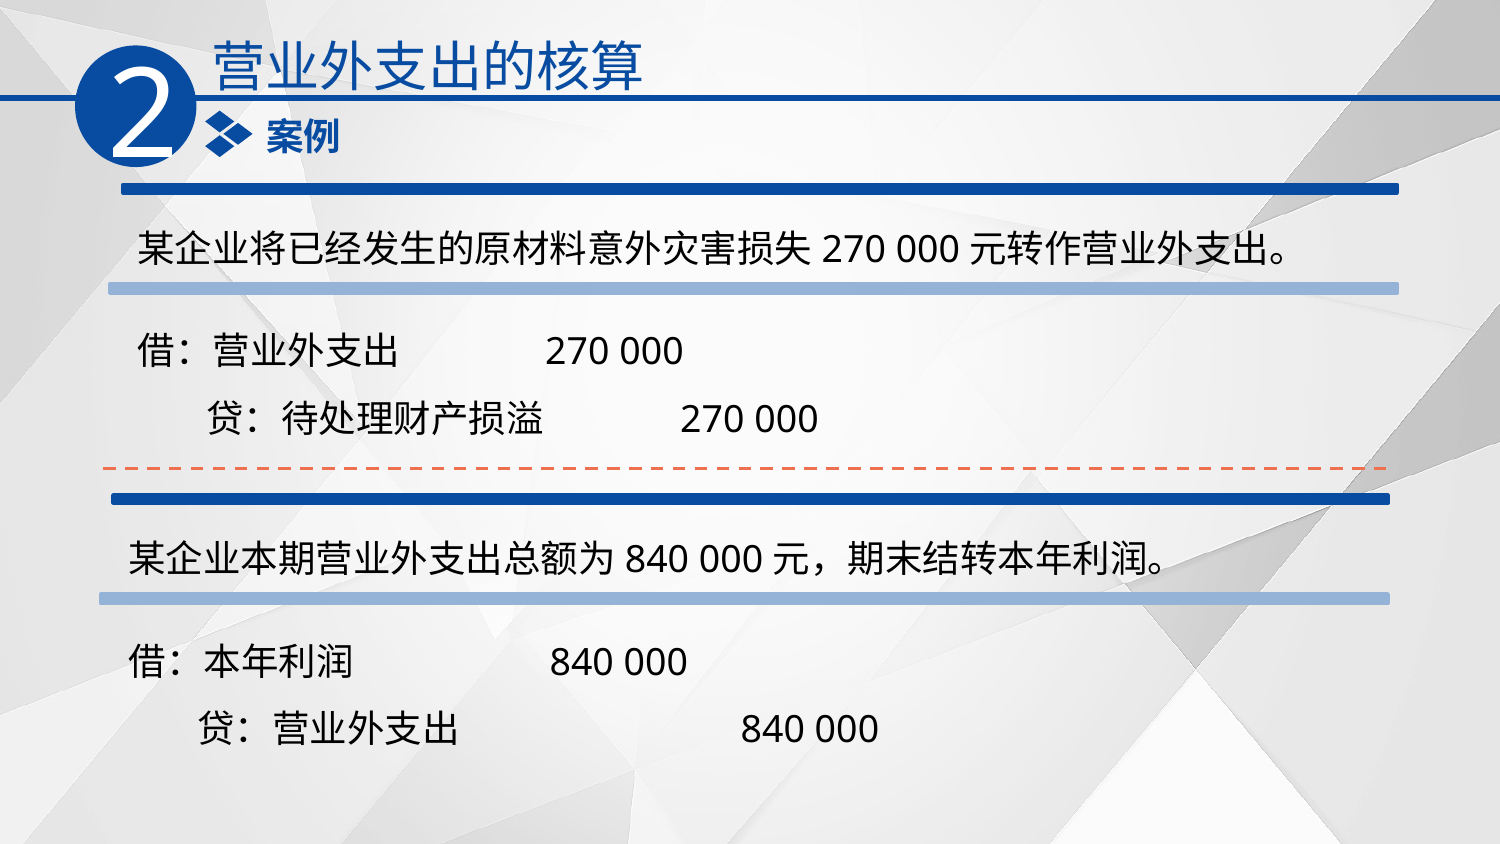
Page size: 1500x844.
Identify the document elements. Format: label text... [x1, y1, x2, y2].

text_box [110, 283, 1398, 293]
text_box 2 [84, 107, 203, 171]
text_box [113, 495, 1388, 503]
text_box 借：营业外支出 270 000 贷：待处理财产损溢 270 000 [123, 297, 1398, 447]
text_box [75, 74, 84, 97]
text_box [122, 185, 1398, 193]
text_box [205, 135, 235, 158]
picture [0, 101, 1500, 844]
text_box [101, 594, 1388, 604]
text_box 借：本年利润 840 000 贷：营业外支出 840 000 [113, 607, 1388, 758]
text_box [205, 110, 235, 133]
text_box 某企业将已经发生的原材料意外灾害损失270 000元转作营业外支出。 [122, 195, 1359, 278]
text_box 2 [84, 45, 203, 97]
text_box 案例 [253, 107, 354, 164]
text_box 某企业本期营业外支出总额为840 000元，期末结转本年利润。 [113, 505, 1349, 588]
picture [0, 0, 1500, 95]
text_box 营业外支出的核算 [198, 37, 875, 92]
text_box [75, 107, 84, 138]
text_box [223, 122, 253, 145]
